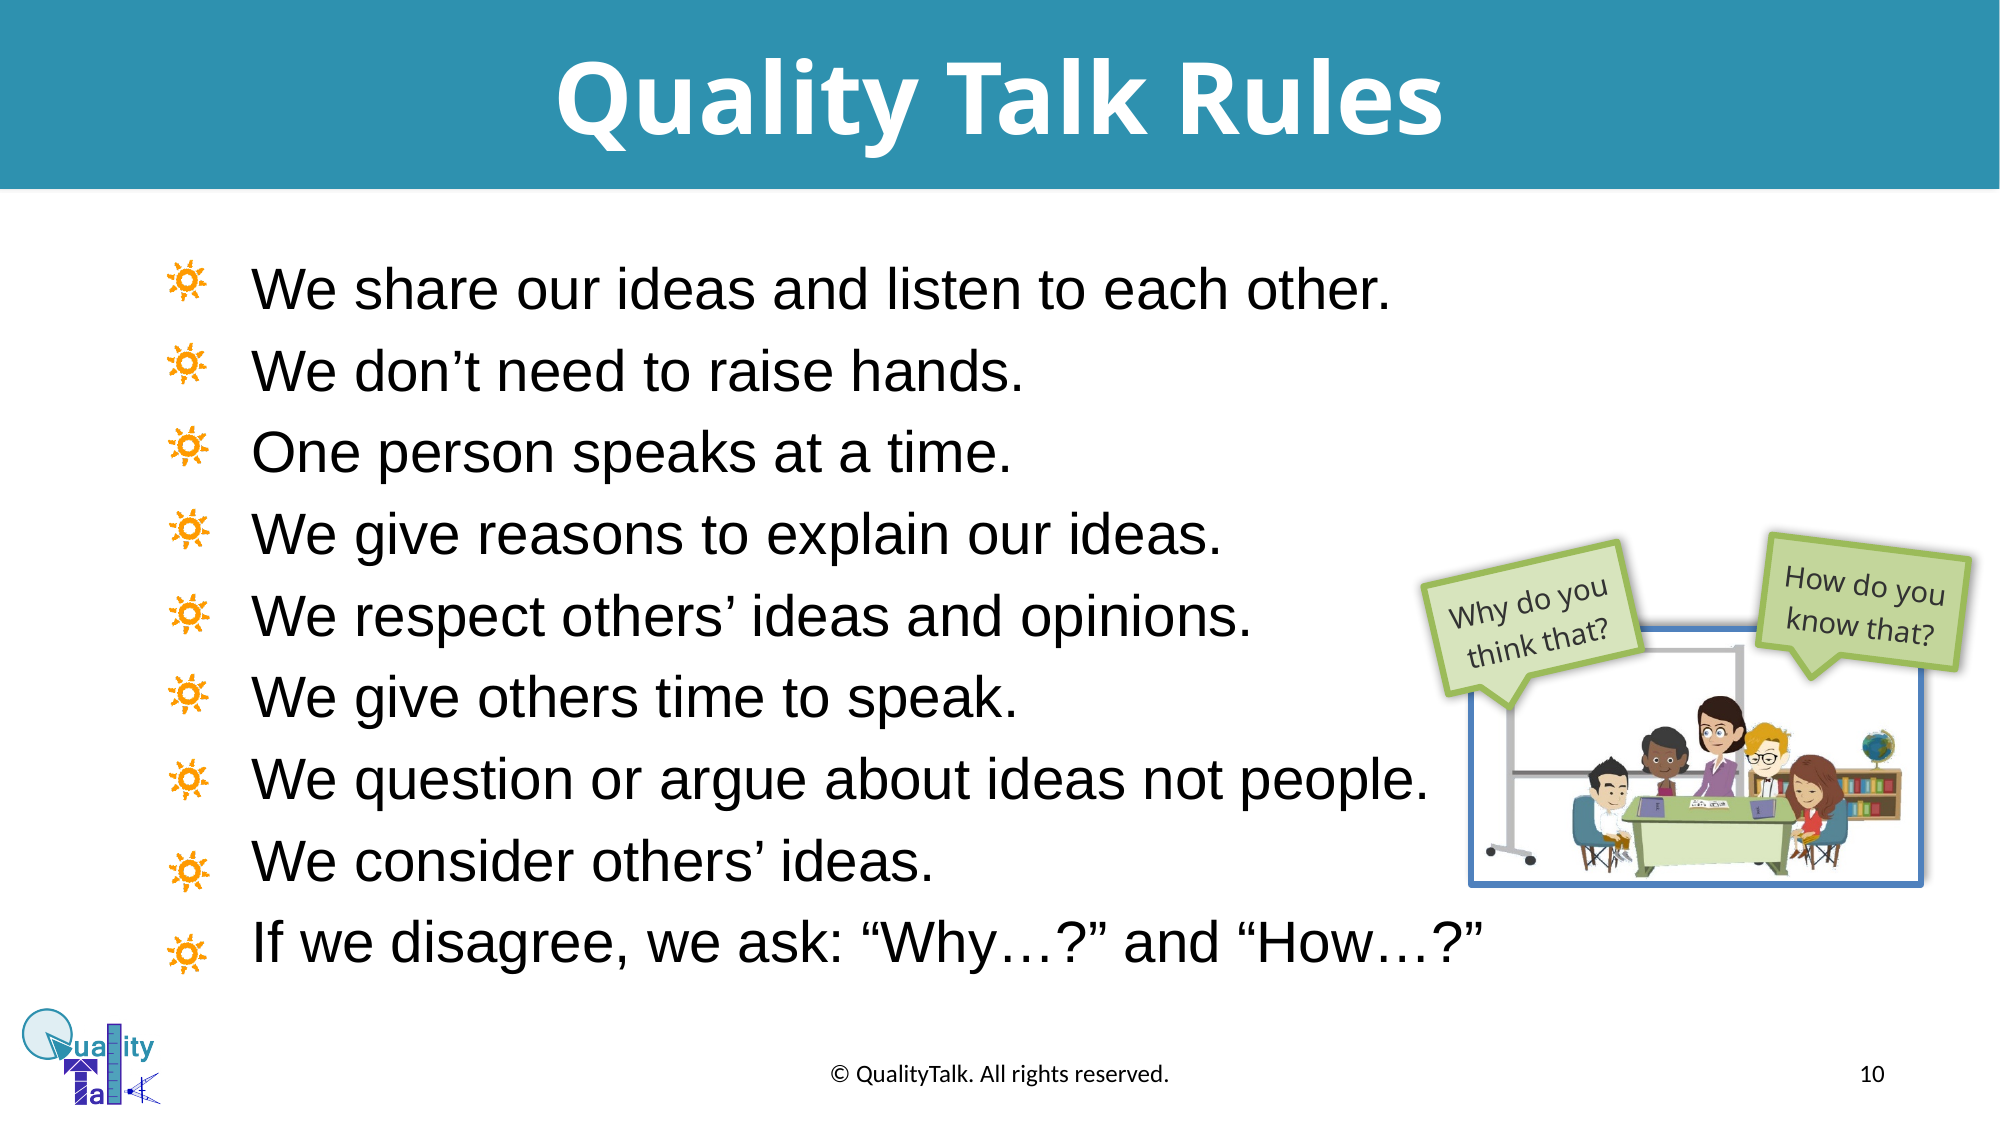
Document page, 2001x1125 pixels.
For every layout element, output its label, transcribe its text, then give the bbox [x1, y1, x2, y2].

picture [163, 421, 213, 470]
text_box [1433, 546, 1963, 882]
picture [0, 994, 217, 1125]
picture [164, 846, 214, 896]
picture [164, 589, 214, 638]
text_box We share our ideas and listen to each other. We don’t need to raise hands. One person speaks at a time. We give reasons to explain our ideas. We respect others’ ideas and opinions. We give others time to speak. We question or argue about ideas not people. We consider others’ ideas. If we disagree, we ask: “Why…?” and “How…?” [236, 243, 1536, 982]
footer © QualityTalk. All rights reserved. [683, 1042, 1317, 1103]
picture [162, 254, 211, 305]
picture [164, 504, 214, 553]
picture [162, 928, 211, 978]
picture [162, 337, 211, 388]
picture [163, 669, 213, 718]
slide_number 10 [1433, 1042, 1900, 1103]
text_box Quality Talk Rules [0, 0, 2000, 191]
picture [164, 753, 213, 804]
